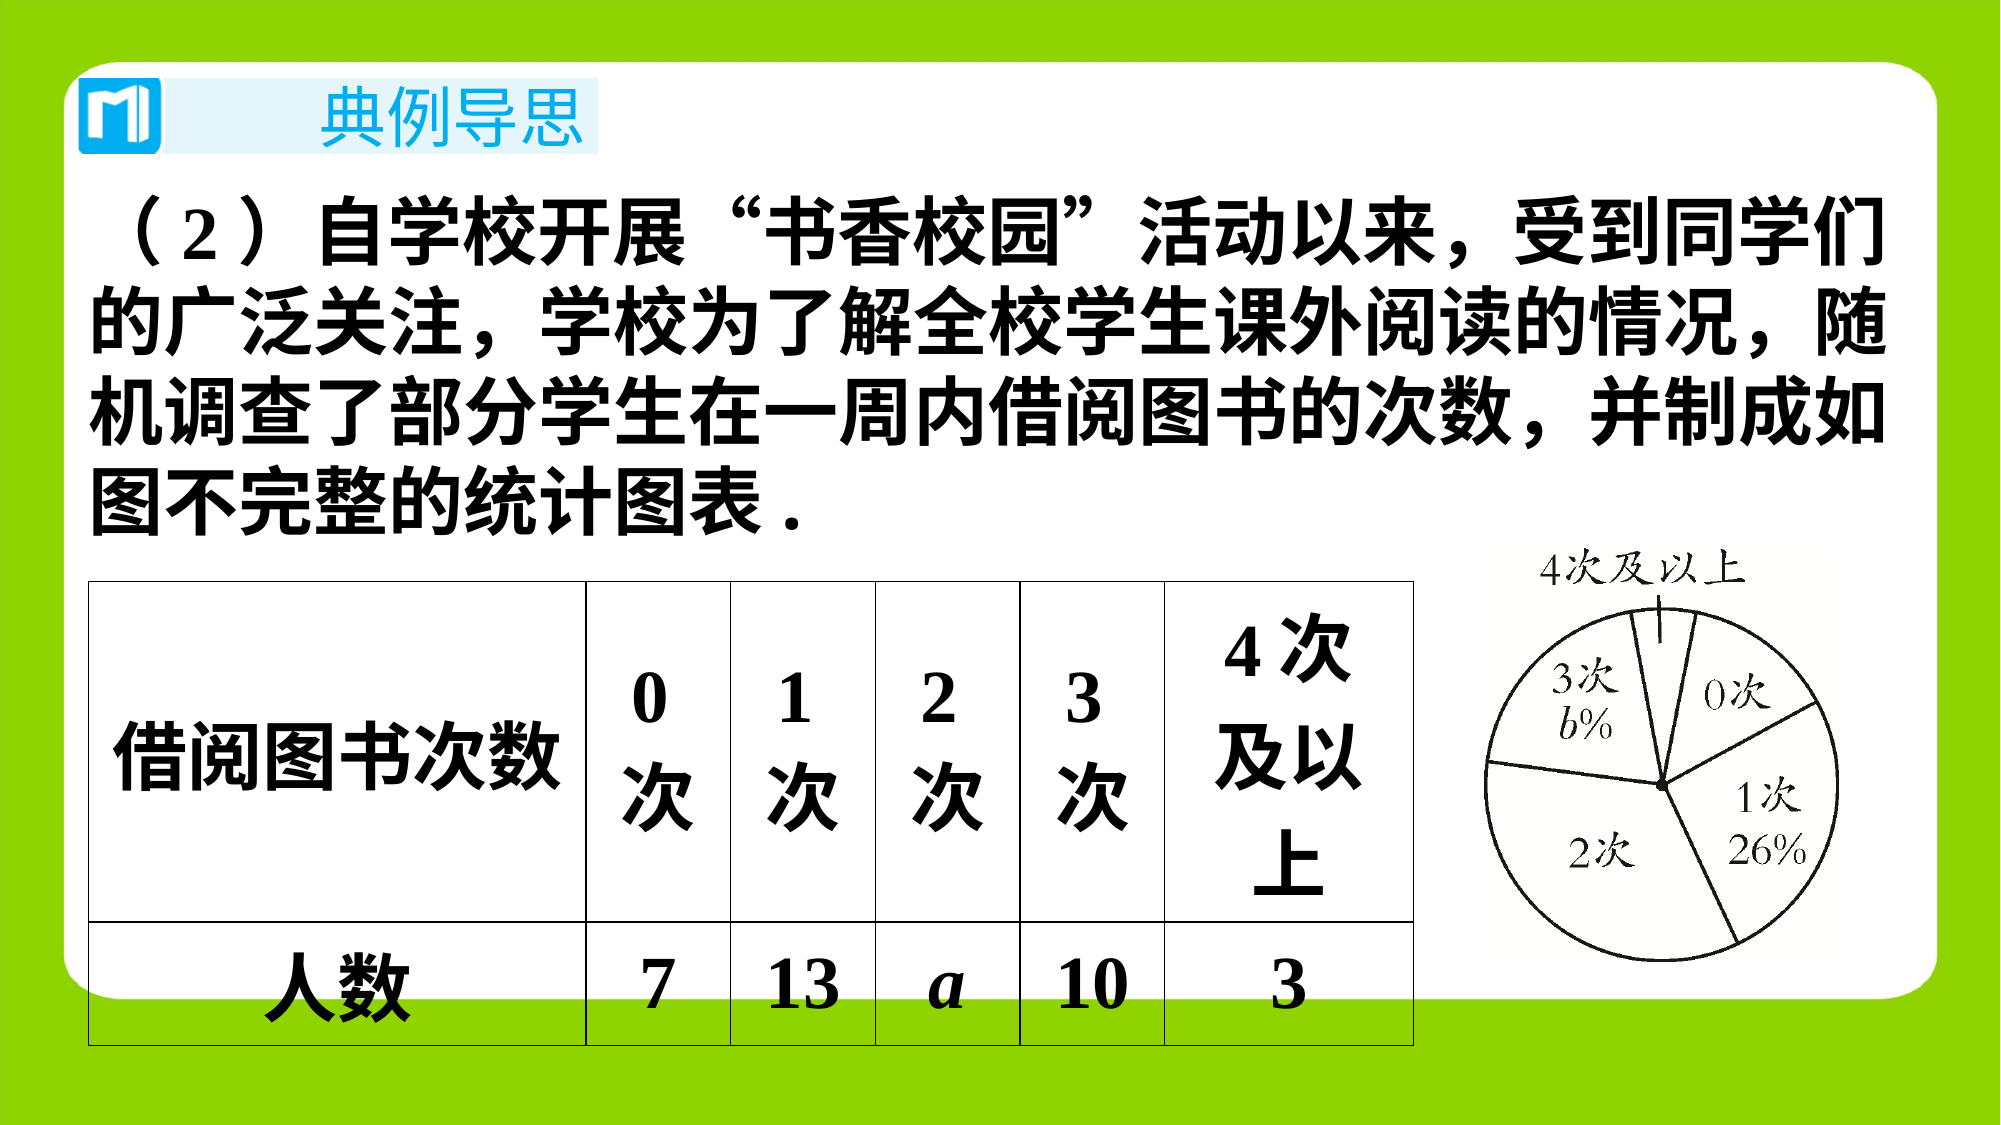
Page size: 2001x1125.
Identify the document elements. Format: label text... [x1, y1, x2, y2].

table_cell a [876, 923, 1019, 1045]
table_header 1次 [731, 582, 875, 921]
text_box （2）自学校开展“书香校园”活动以来，受到同学们 的广泛关注，学校为了解全校学生课外阅读的情况，随 机调查了部分学生在一周内借阅图书的次数，并制成如 图不完整的统计图表. [88, 184, 1974, 549]
table_cell 7 [587, 923, 730, 1045]
table_cell 人数 [89, 923, 585, 1045]
picture [0, 0, 2001, 1125]
table_cell 13 [731, 923, 875, 1045]
table_header 0次 [587, 582, 730, 921]
table_cell 3 [1165, 923, 1413, 1045]
table_header 3次 [1021, 582, 1164, 921]
table_header 借阅图书次数 [89, 582, 585, 921]
table_cell 10 [1021, 923, 1164, 1045]
table_header 2次 [876, 582, 1019, 921]
table_header 4次 及以上 [1165, 582, 1413, 921]
